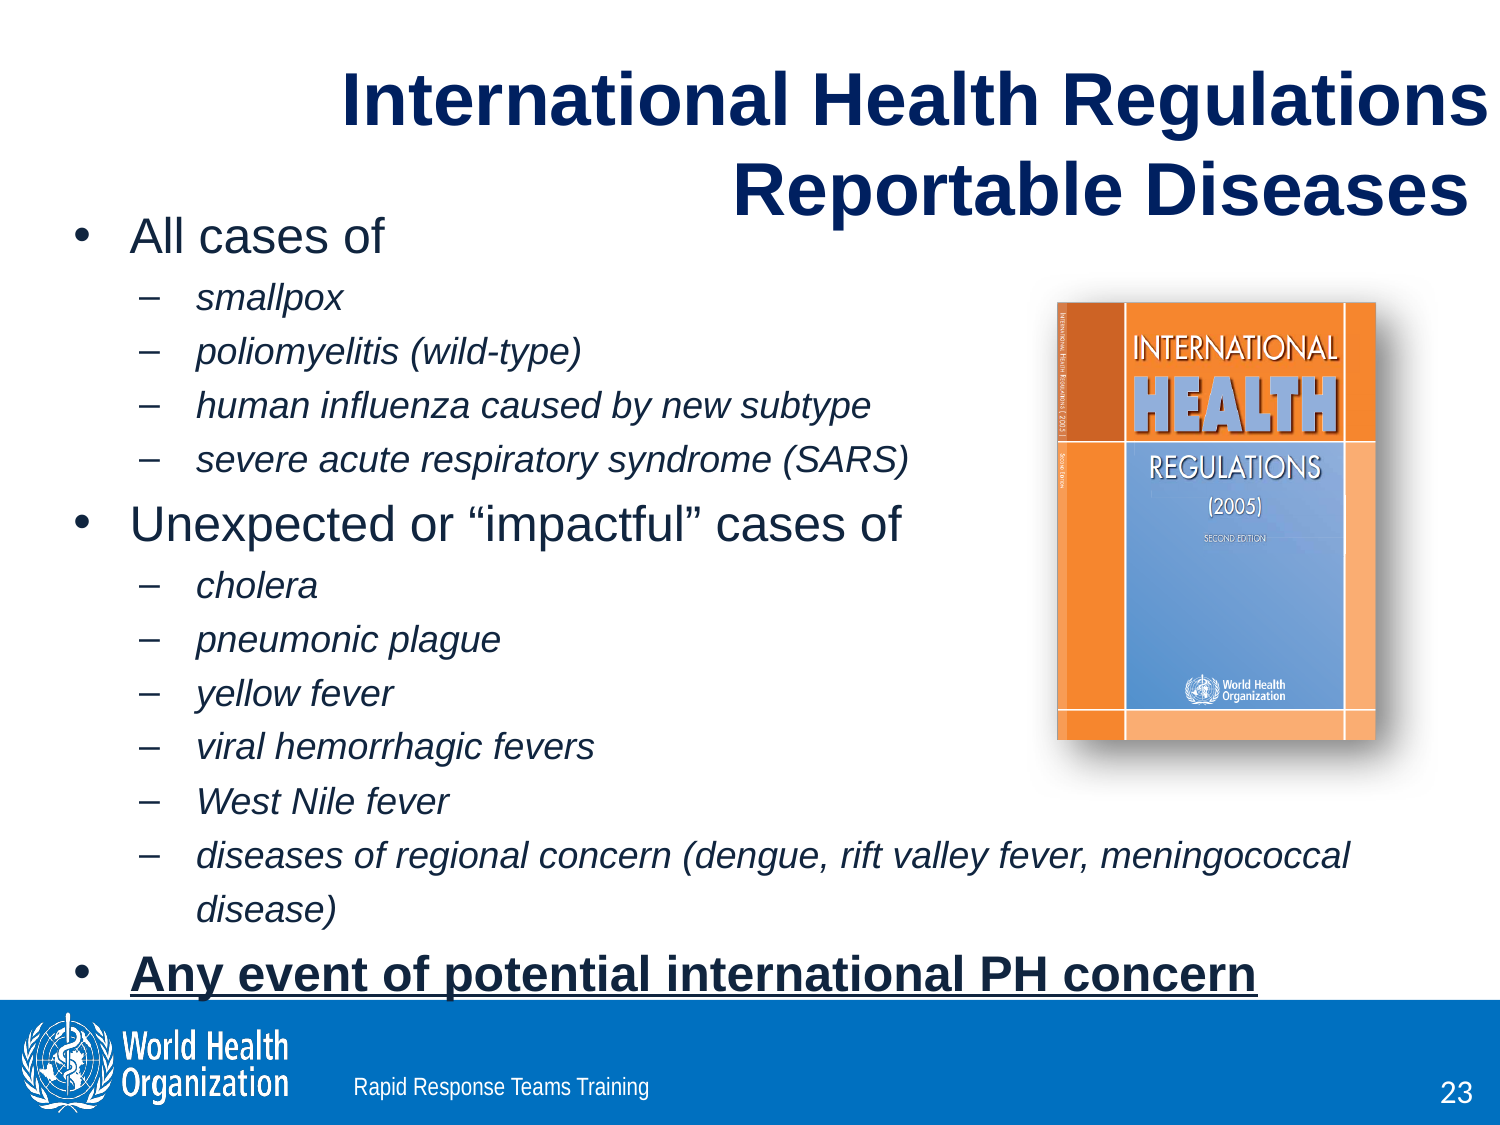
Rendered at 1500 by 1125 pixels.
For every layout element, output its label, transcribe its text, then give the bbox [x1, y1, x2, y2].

text_box International Health Regulations Reportable Diseases [0, 42, 1500, 168]
text_box All cases of smallpox poliomyelitis (wild-type) human influenza caused by new subtype severe acute respiratory syndrome (SARS) Unexpected or “impactful” cases of cholera pneumonic plague yellow fever viral hemorrhagic fevers West Nile fever diseases of regional concern (dengue, rift valley fever, meningococcal disease) Any event of potential international PH concern [58, 184, 1437, 1073]
picture [21, 1012, 288, 1113]
picture [1056, 302, 1377, 740]
